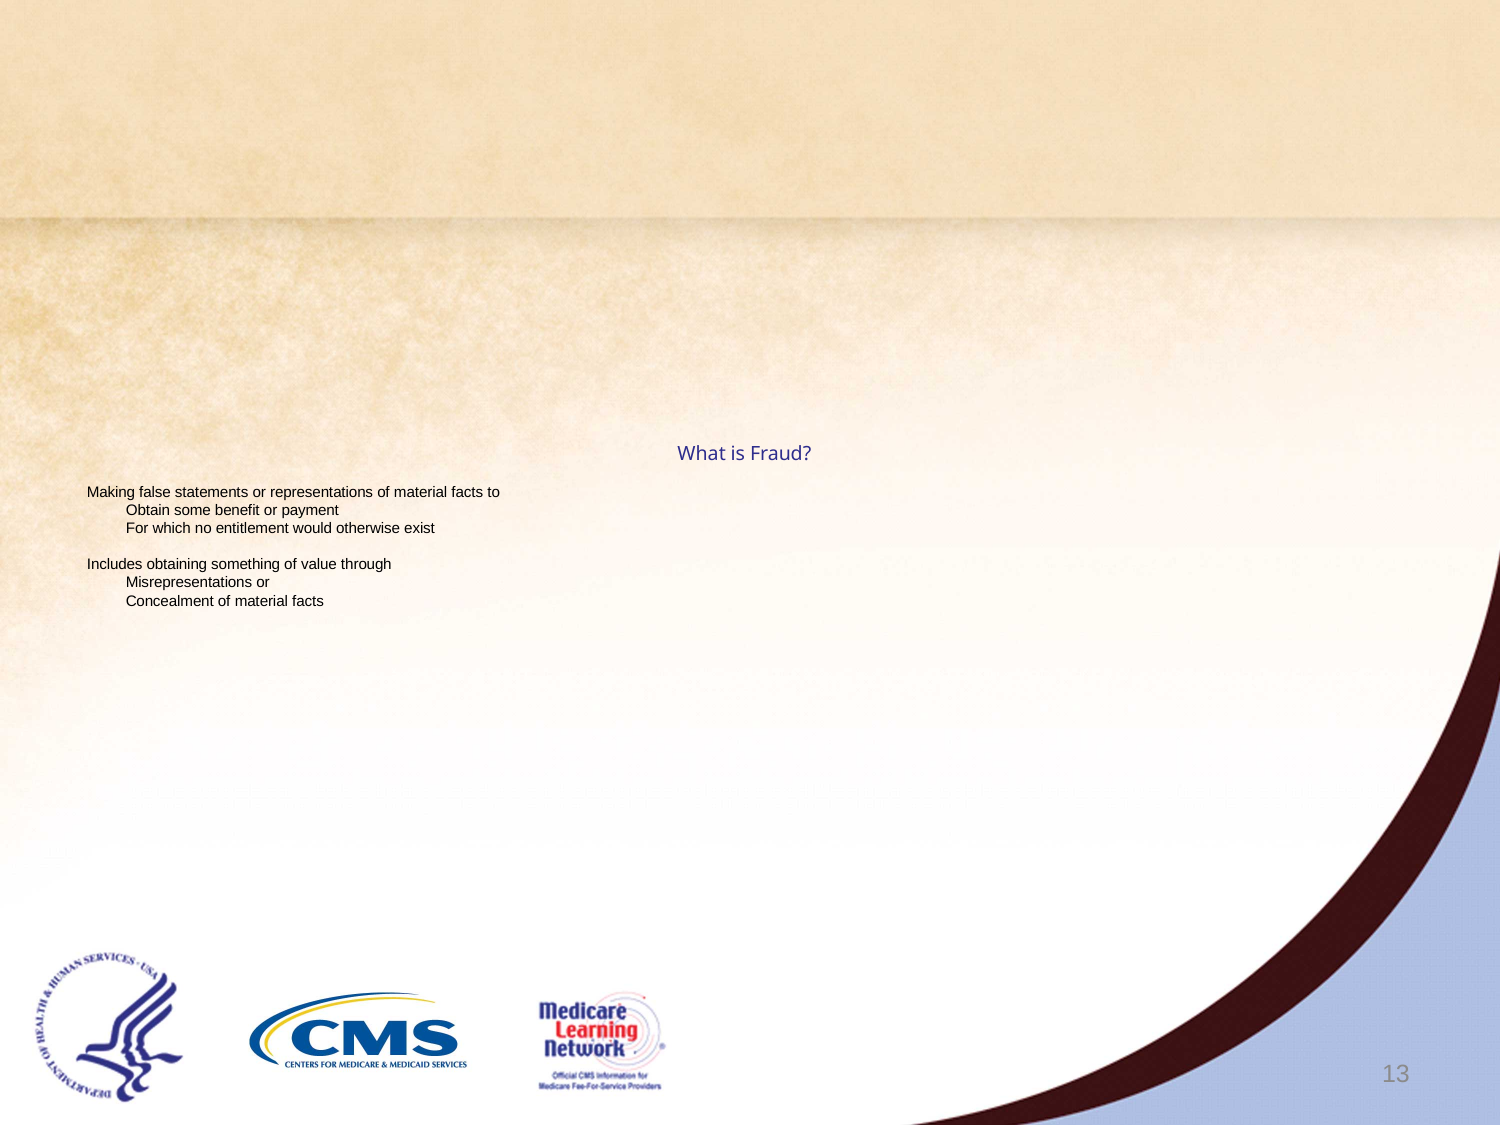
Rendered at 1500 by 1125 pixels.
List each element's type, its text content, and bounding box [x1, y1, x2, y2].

slide_number 13 [1074, 1042, 1425, 1103]
title What is Fraud? Making false statements or representations of material facts to Obtain some benefit or payment For which no entitlement would otherwise exist Includes obtaining something of value through Misrepresentations or Concealment of material facts [71, 433, 1422, 621]
picture [0, 0, 1500, 1125]
